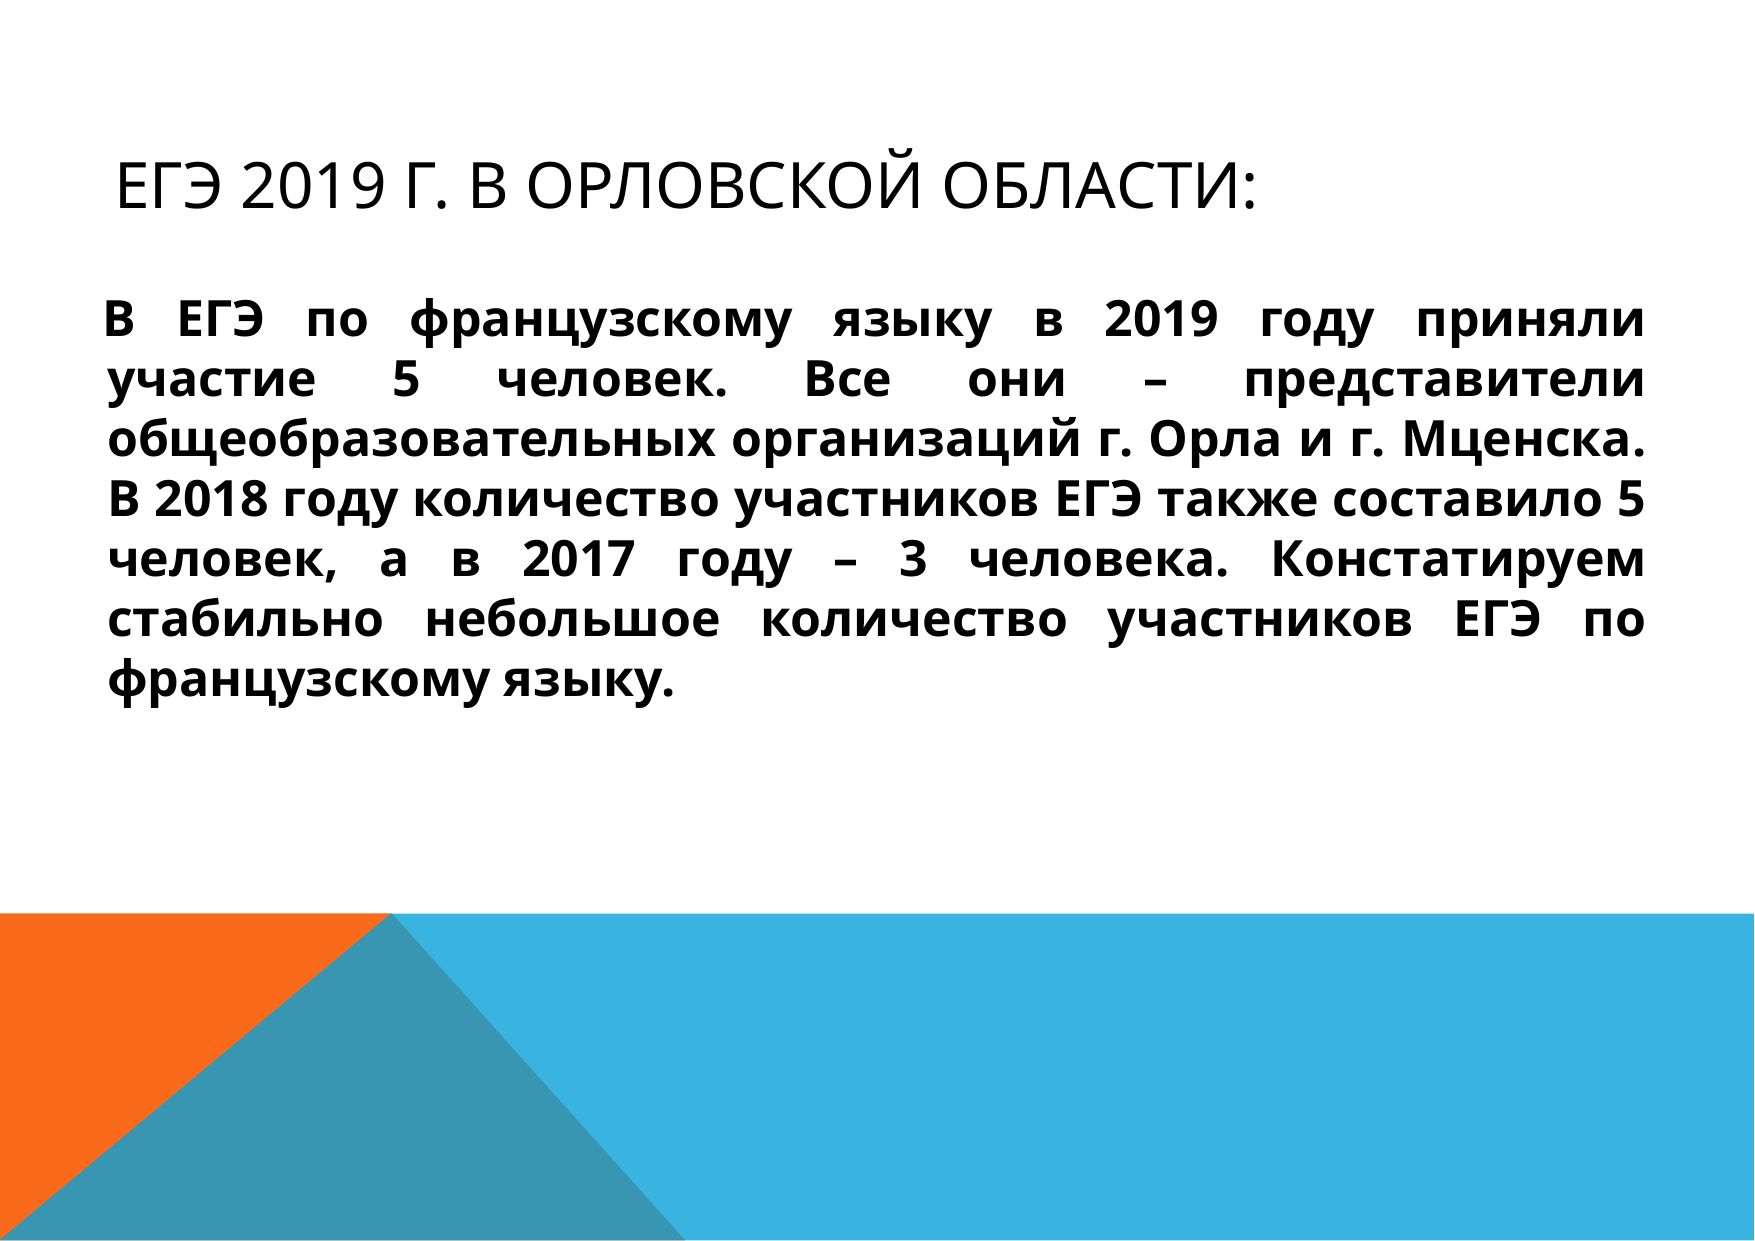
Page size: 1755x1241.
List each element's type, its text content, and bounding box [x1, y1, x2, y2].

title ЕГЭ 2019 г. в Орловской области: [97, 135, 1677, 231]
list В ЕГЭ по французскому языку в 2019 году приняли участие 5 человек. Все они – представители общеобразовательных организаций г. Орла и г. Мценска. В 2018 году количество участников ЕГЭ также составило 5 человек, а в 2017 году – 3 человека. Констатируем стабильно небольшое количество участников ЕГЭ по французскому языку. [85, 277, 1665, 1060]
